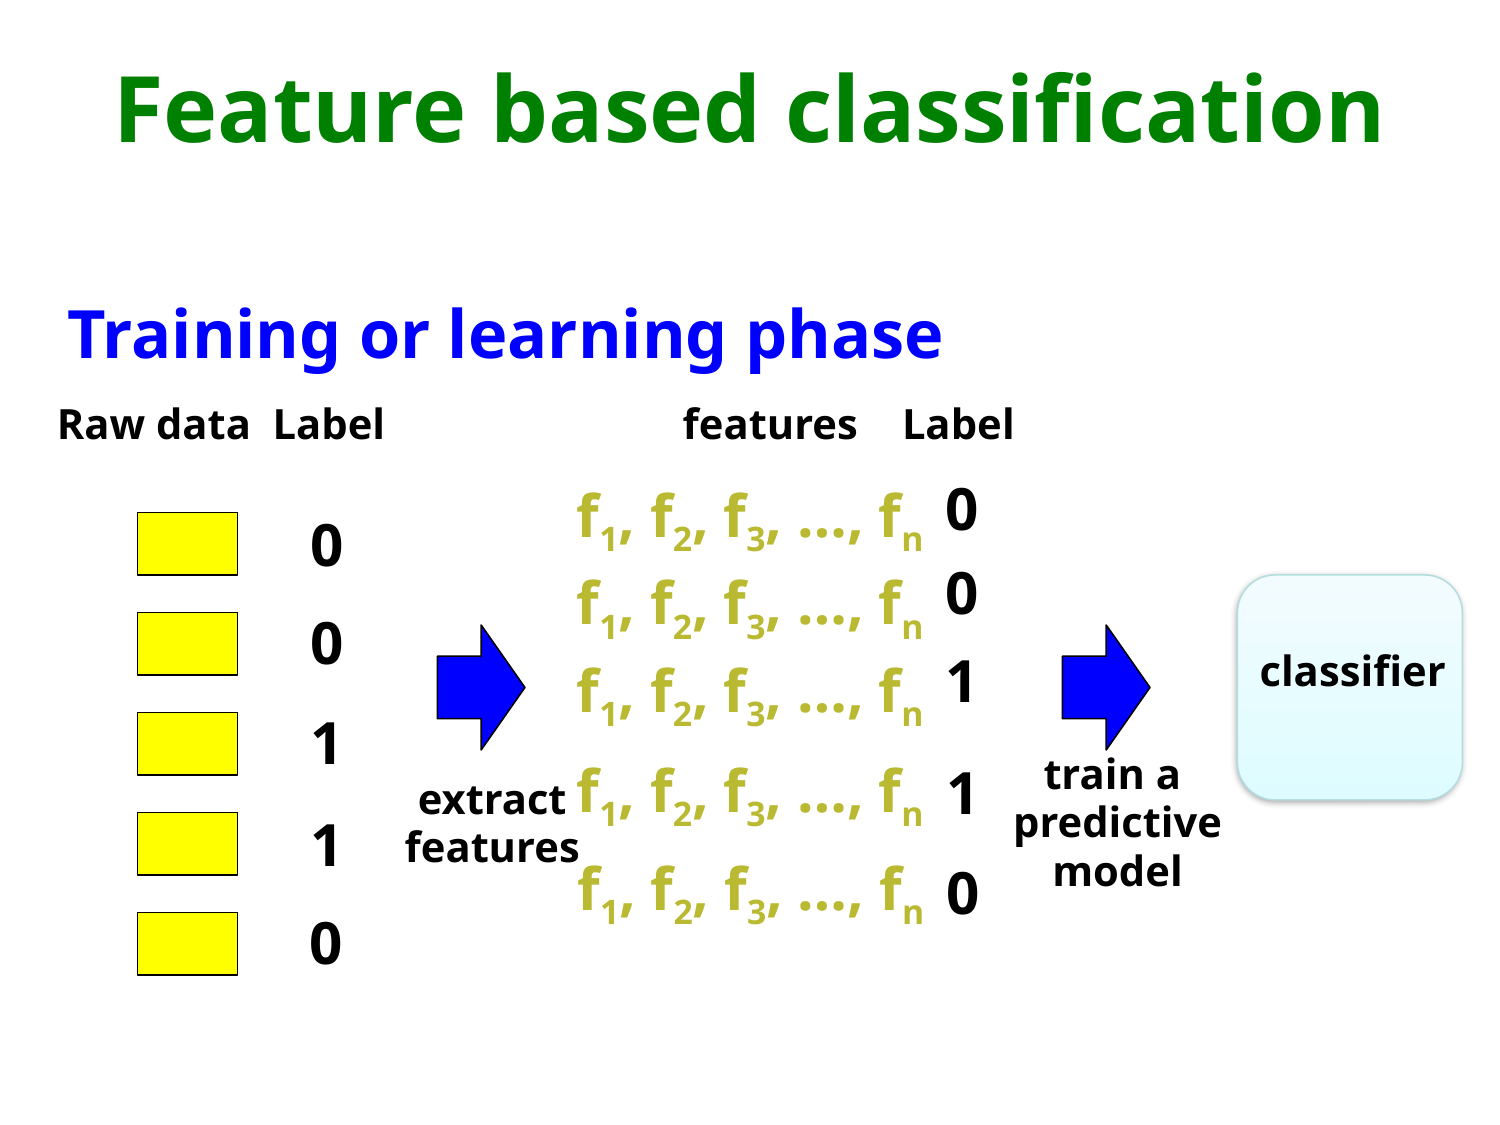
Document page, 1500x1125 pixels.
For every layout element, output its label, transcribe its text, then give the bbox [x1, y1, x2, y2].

text_box train a predictive model [998, 750, 1238, 902]
text_box f1, f2, f3, …, fn [562, 653, 939, 733]
title Feature based classification [74, 12, 1426, 201]
text_box 0 [930, 478, 994, 550]
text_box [1237, 574, 1463, 801]
text_box Label [887, 399, 1030, 455]
text_box [137, 912, 238, 975]
text_box Raw data [42, 399, 258, 455]
text_box [1062, 624, 1150, 750]
text_box f1, f2, f3, …, fn [562, 478, 939, 558]
text_box 1 [295, 814, 359, 886]
text_box 0 [294, 912, 358, 984]
text_box Label [258, 399, 401, 455]
text_box 0 [931, 862, 995, 934]
text_box [137, 812, 238, 875]
text_box features [667, 399, 873, 455]
text_box f1, f2, f3, …, fn [562, 753, 939, 833]
text_box 0 [930, 562, 994, 634]
text_box extract features [389, 774, 595, 878]
text_box 1 [931, 762, 995, 834]
text_box 0 [295, 612, 359, 684]
text_box [137, 612, 238, 675]
text_box 0 [295, 514, 359, 586]
text_box [437, 624, 525, 751]
text_box Training or learning phase [24, 299, 988, 379]
text_box [137, 512, 238, 575]
text_box [137, 712, 238, 775]
text_box 1 [295, 712, 359, 784]
text_box 1 [930, 649, 994, 721]
text_box f1, f2, f3, …, fn [562, 851, 939, 931]
text_box f1, f2, f3, …, fn [562, 566, 939, 645]
